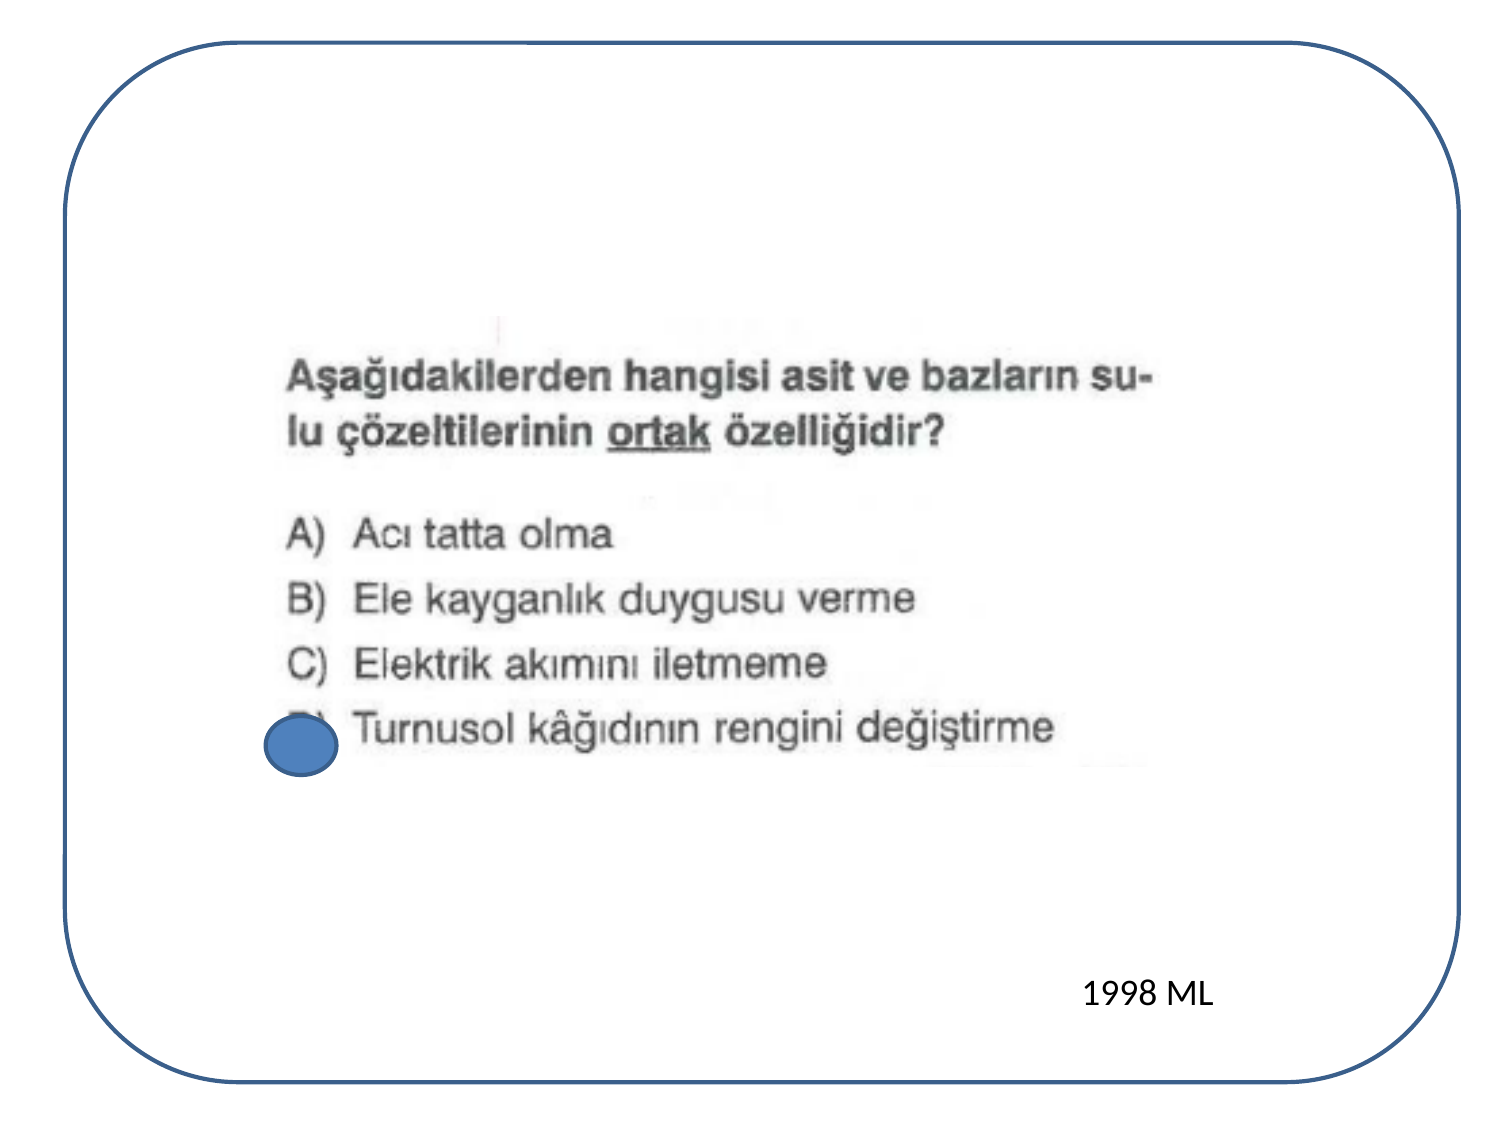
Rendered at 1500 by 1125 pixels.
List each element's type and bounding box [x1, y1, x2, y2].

picture [257, 316, 1199, 767]
text_box [62, 40, 1461, 1085]
